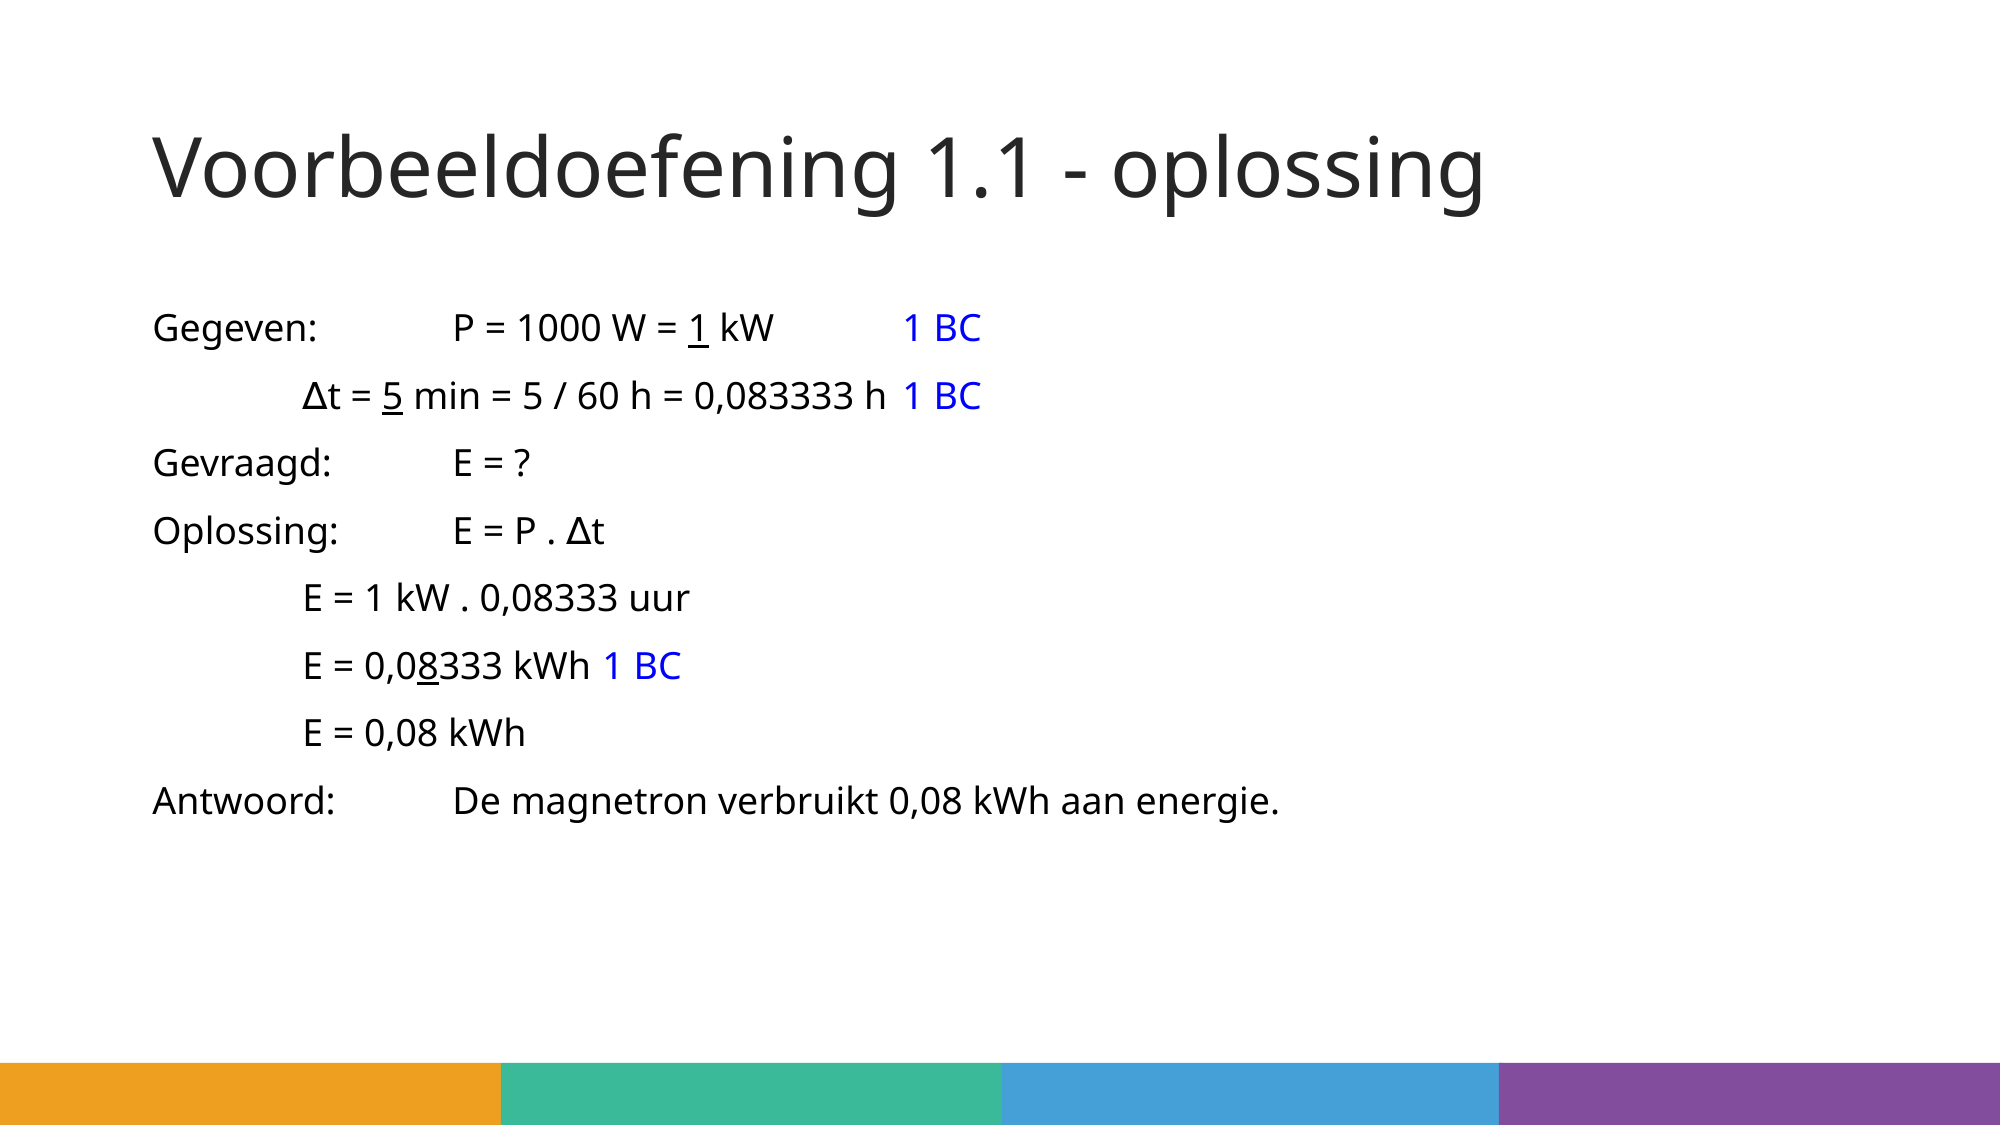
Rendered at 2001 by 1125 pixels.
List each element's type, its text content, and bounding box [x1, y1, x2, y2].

list Gegeven: P = 1000 W = 1 kW 1 BC ∆t = 5 min = 5 / 60 h = 0,083333 h 1 BC Gevraagd: E = ? Oplossing: E = P . ∆t E = 1 kW . 0,08333 uur E = 0,08333 kWh 1 BC E = 0,08 kWh Antwoord: De magnetron verbruikt 0,08 kWh aan energie. [137, 274, 1885, 1090]
title Voorbeeldoefening 1.1 - oplossing [137, 91, 1687, 250]
